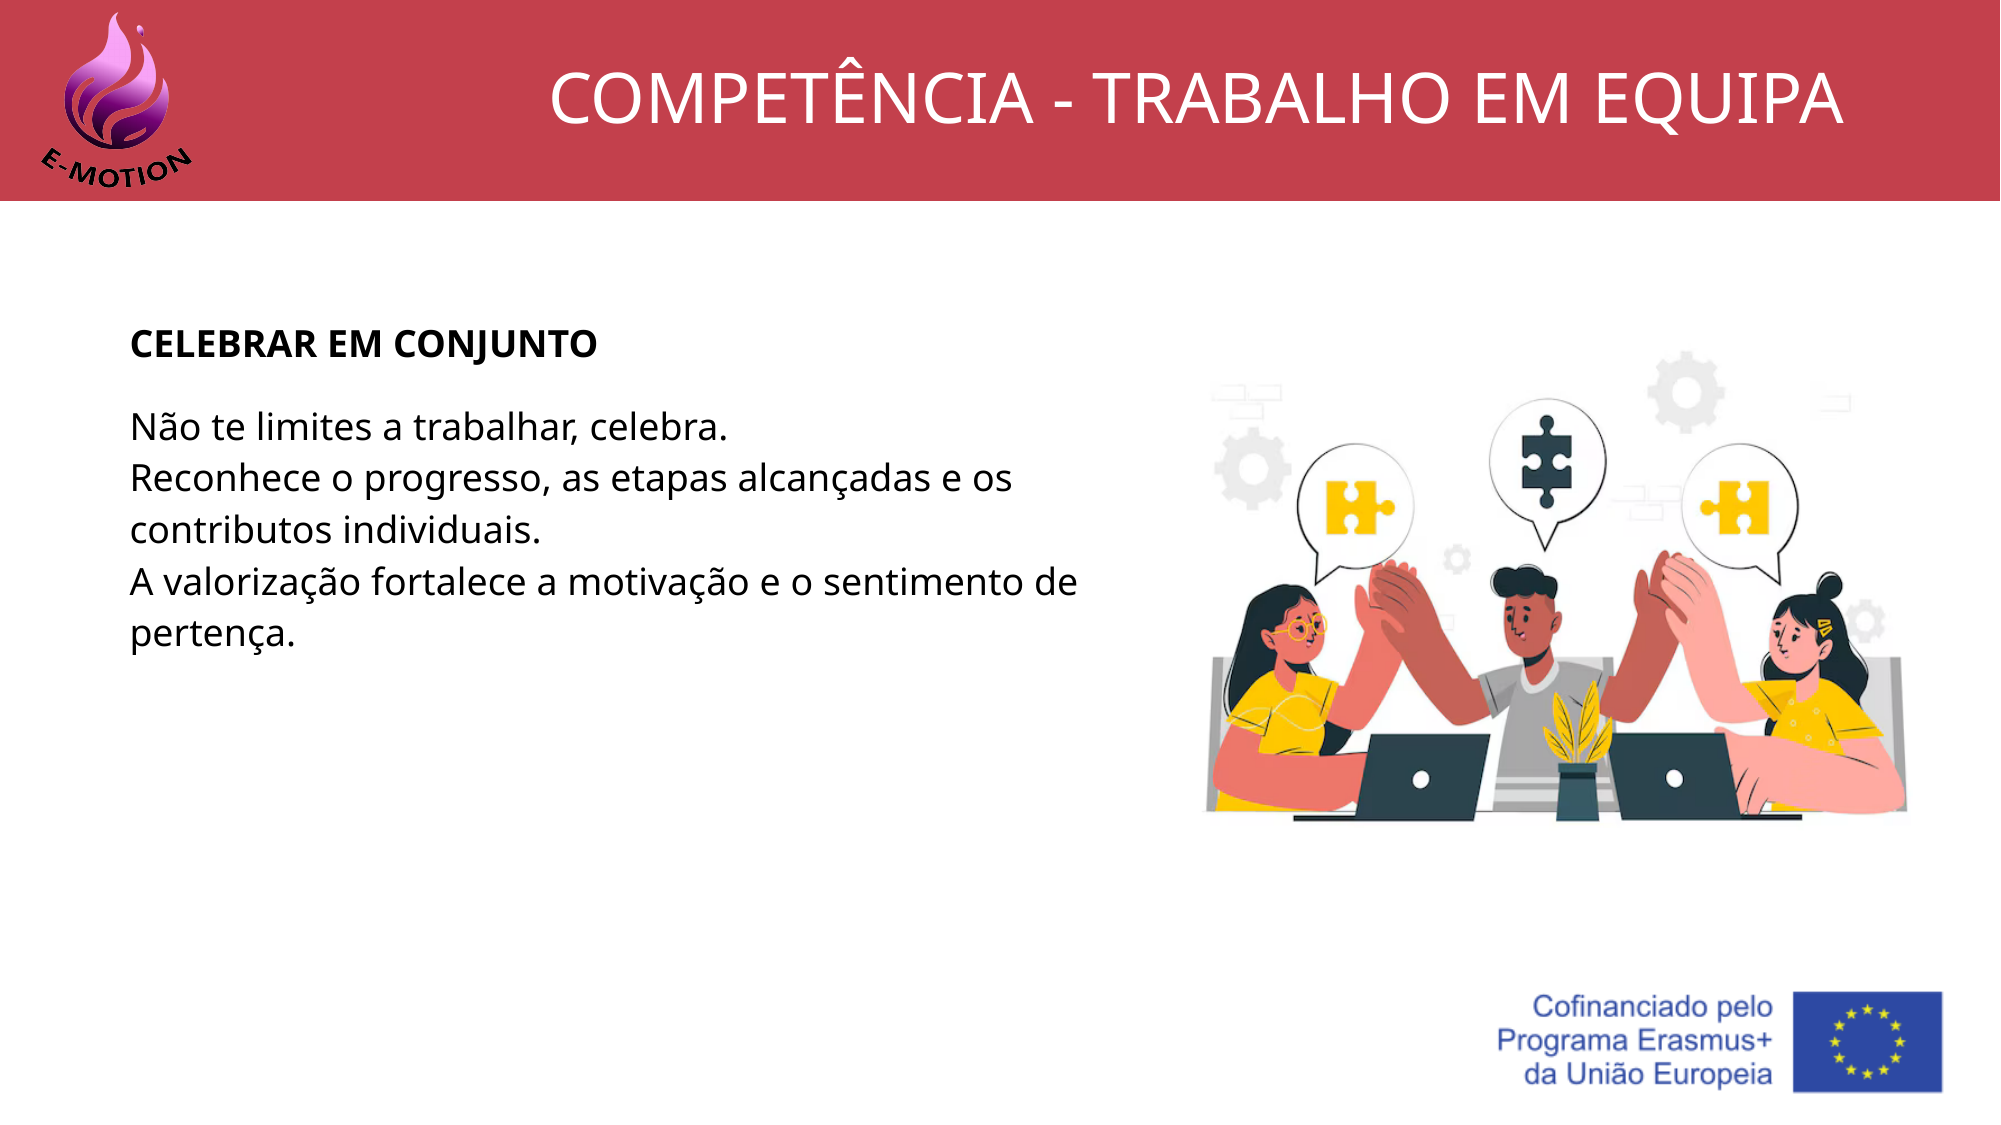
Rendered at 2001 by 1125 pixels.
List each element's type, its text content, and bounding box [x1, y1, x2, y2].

picture [0, 0, 253, 247]
text_box CELEBRAR EM CONJUNTO Não te limites a trabalhar, celebra. Reconhece o progresso, as etapas alcançadas e os contributos individuais. A valorização fortalece a motivação e o sentimento de pertença. [114, 305, 1128, 662]
picture [1396, 955, 2000, 1125]
picture [1139, 304, 1969, 900]
text_box COMPETÊNCIA - TRABALHO EM EQUIPA [257, 55, 1861, 196]
